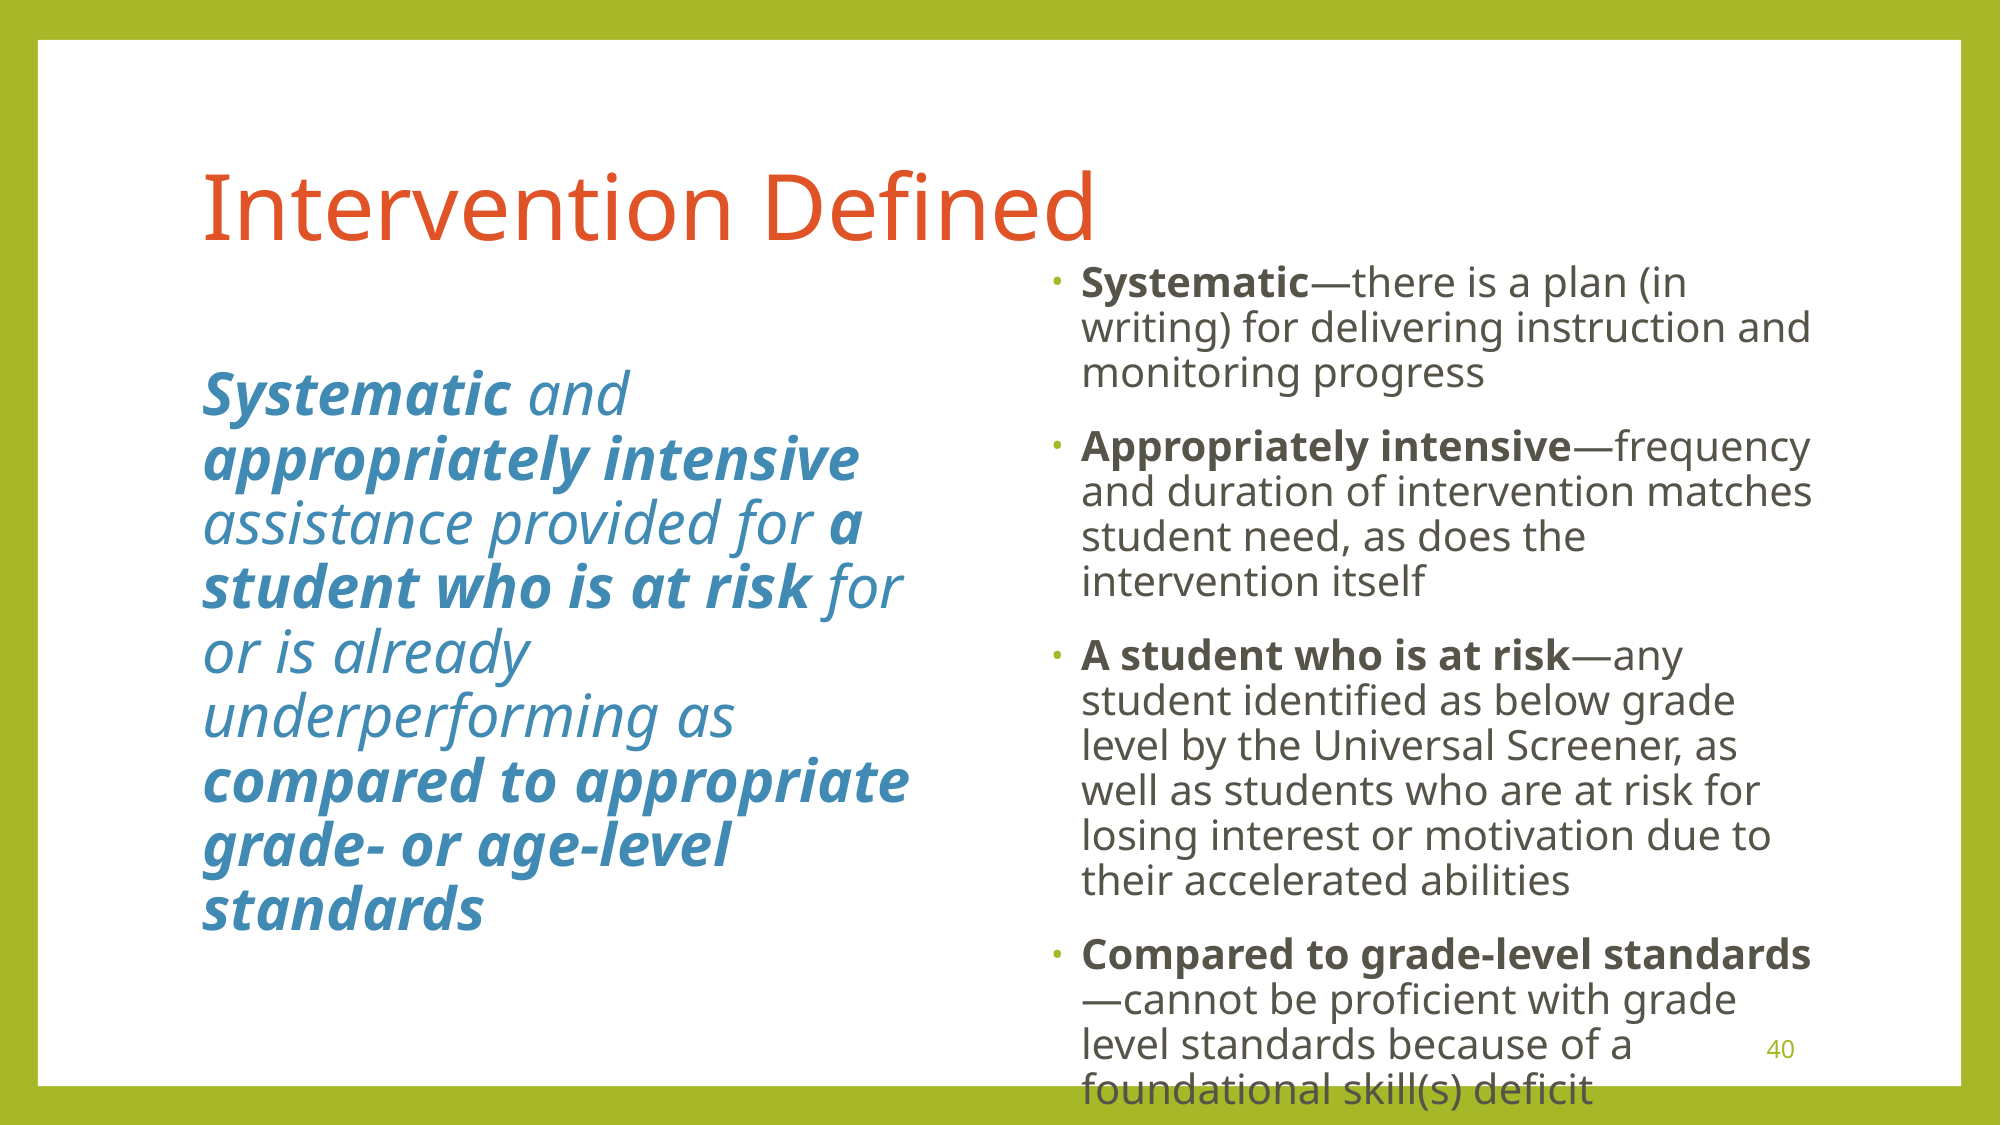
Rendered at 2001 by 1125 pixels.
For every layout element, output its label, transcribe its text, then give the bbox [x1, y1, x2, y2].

list Systematic—there is a plan (in writing) for delivering instruction and monitoring progress Appropriately intensive—frequency and duration of intervention matches student need, as does the intervention itself A student who is at risk—any student identified as below grade level by the Universal Screener, as well as students who are at risk for losing interest or motivation due to their accelerated abilities Compared to grade-level standards—cannot be proficient with grade level standards because of a foundational skill(s) deficit [1028, 253, 1836, 932]
title Intervention Defined [187, 99, 1808, 323]
slide_number 40 [1530, 1020, 1811, 1081]
list Systematic and appropriately intensive assistance provided for a student who is at risk for or is already underperforming as compared to appropriate grade- or age-level standards [187, 298, 946, 956]
